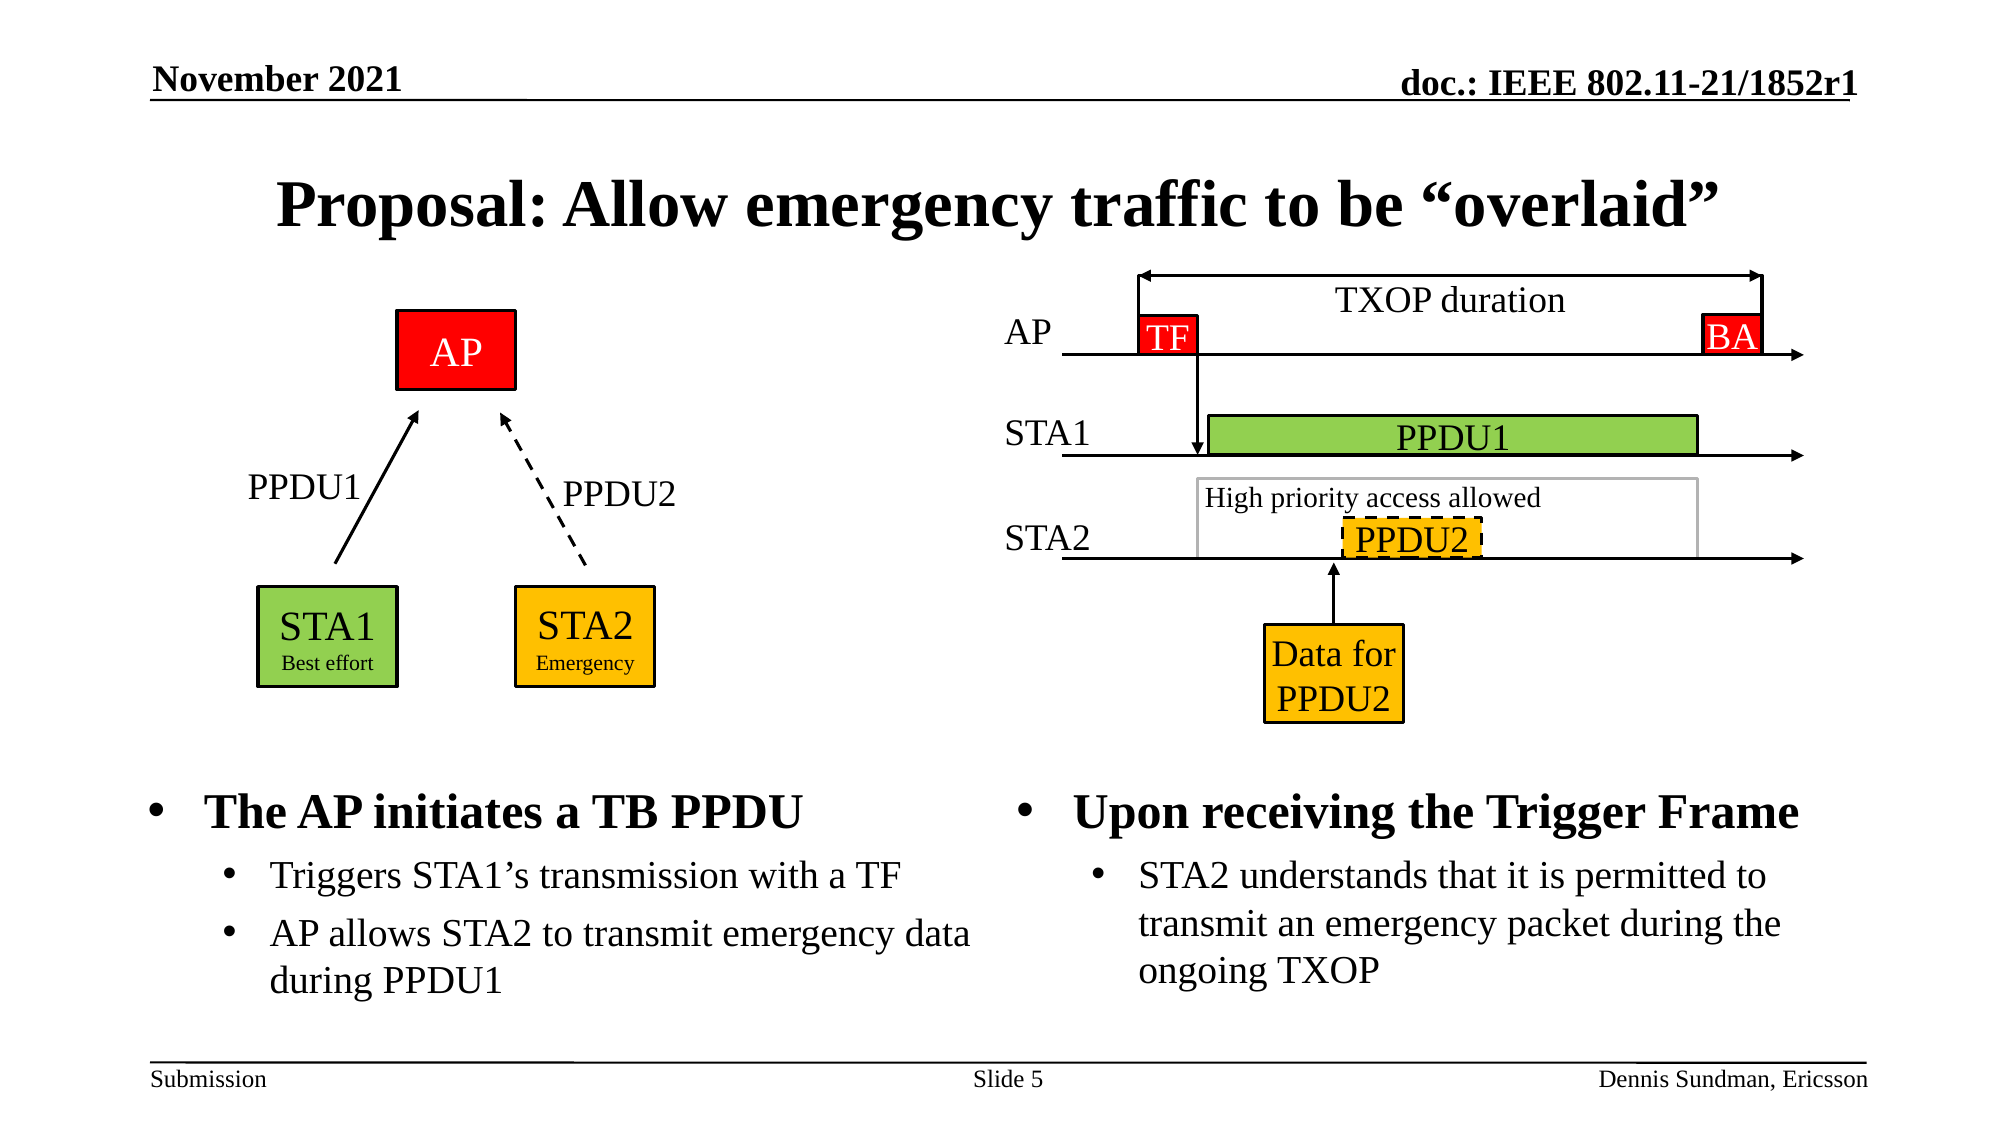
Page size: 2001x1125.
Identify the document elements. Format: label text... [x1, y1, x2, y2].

text_box PPDU1 [1208, 415, 1698, 454]
title Proposal: Allow emergency traffic to be “overlaid” [149, 112, 1850, 288]
slide_number Slide 5 [950, 1083, 1067, 1123]
footer Dennis Sundman, Ericsson [1171, 1083, 1869, 1093]
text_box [247, 309, 681, 687]
text_box TXOP duration [1138, 281, 1763, 353]
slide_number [152, 54, 563, 100]
text_box Data for PPDU2 [1264, 624, 1404, 723]
text_box BA [1702, 314, 1762, 354]
text_box PPDU2 [1342, 517, 1482, 557]
text_box High priority access allowed [1197, 478, 1698, 557]
text_box STA2 [1004, 513, 1114, 559]
text_box STA1 [1004, 407, 1114, 453]
text_box TF [1138, 315, 1198, 354]
list The AP initiates a TB PPDU Triggers STA1’s transmission with a TF AP allows STA2 to transmit emergency data during PPDU1 Upon receiving the Trigger Frame STA2 understands that it is permitted to transmit an emergency packet during the ongoing TXOP [132, 770, 1901, 1083]
text_box AP [1004, 307, 1064, 353]
